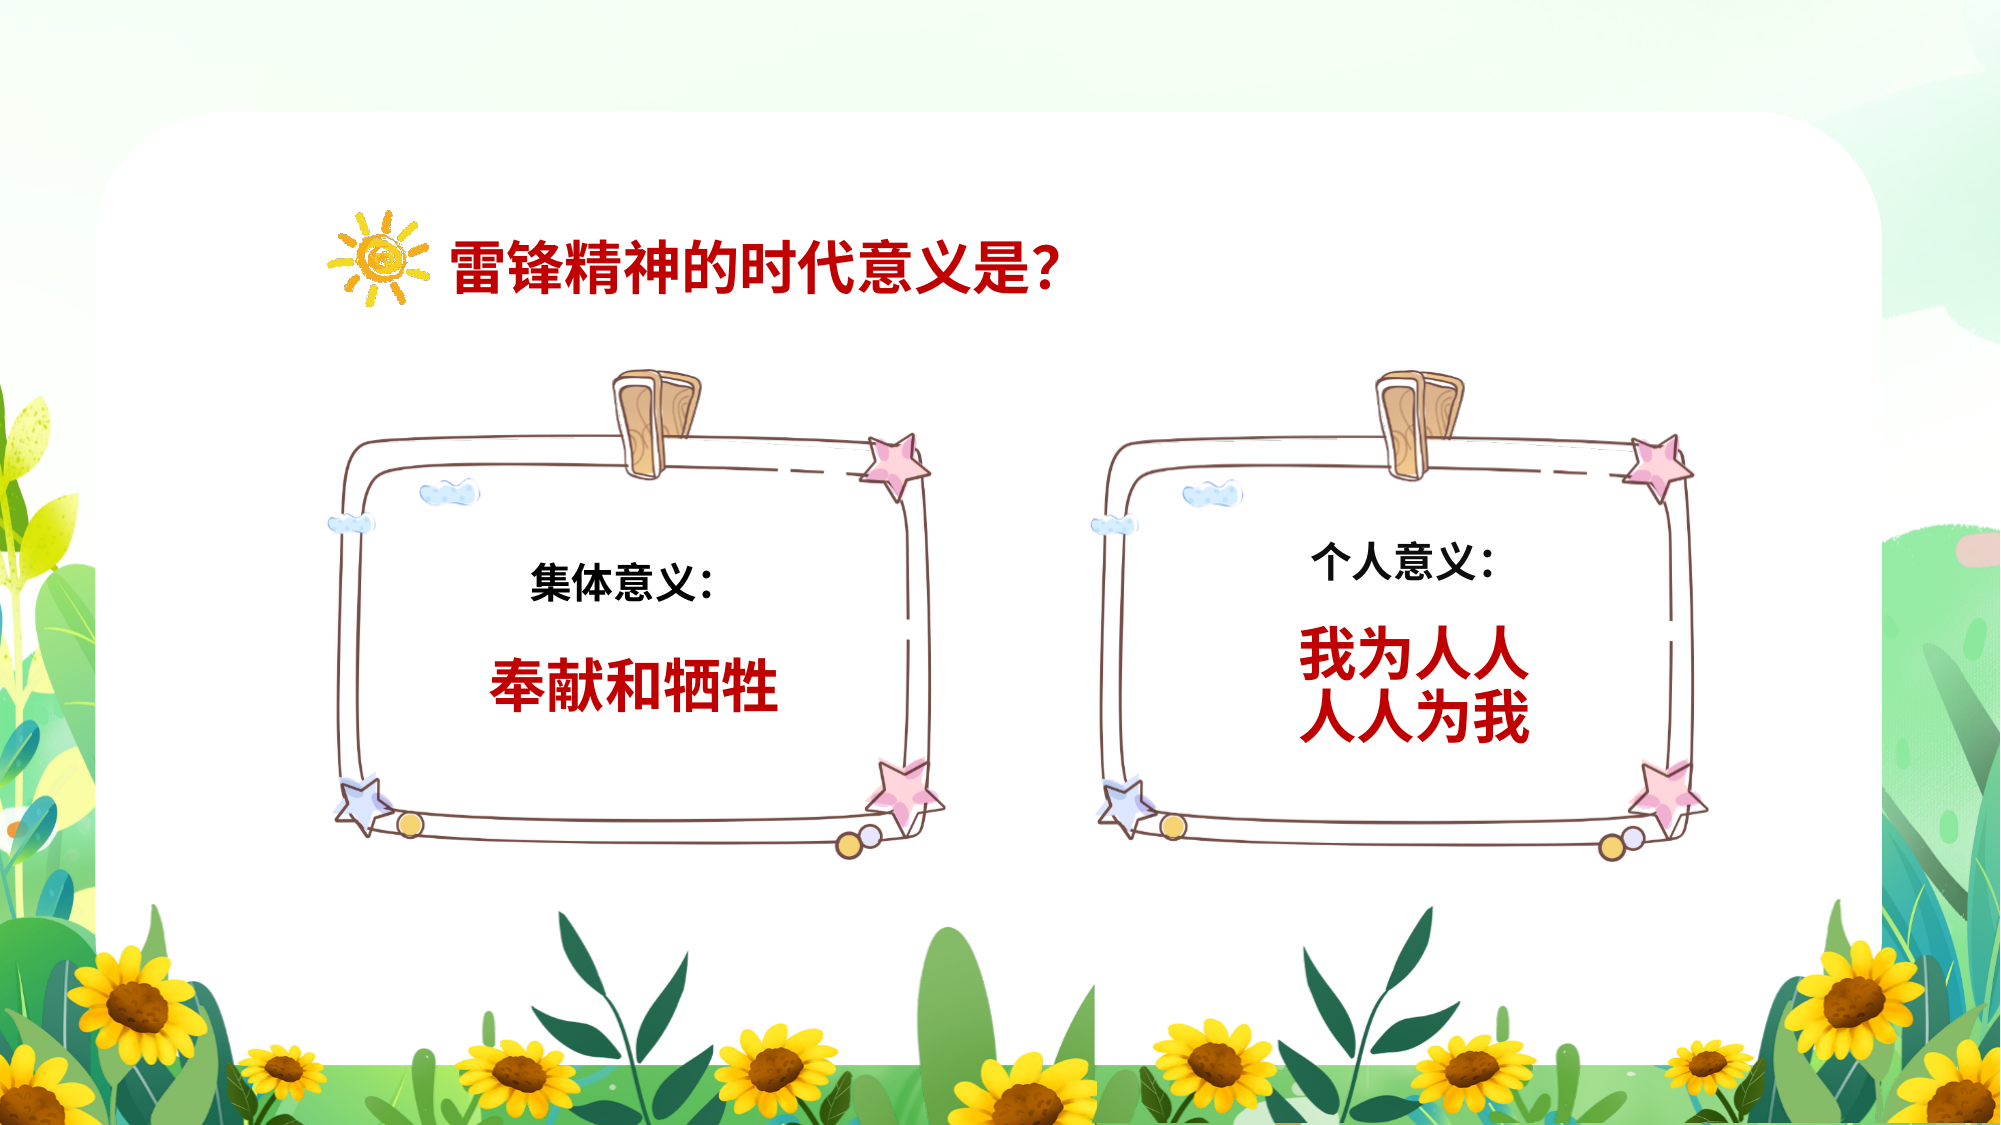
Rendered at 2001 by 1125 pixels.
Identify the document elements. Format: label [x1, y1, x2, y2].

text_box [1090, 370, 1709, 862]
picture [0, 0, 2001, 1125]
text_box [327, 369, 946, 860]
text_box [327, 210, 1109, 310]
